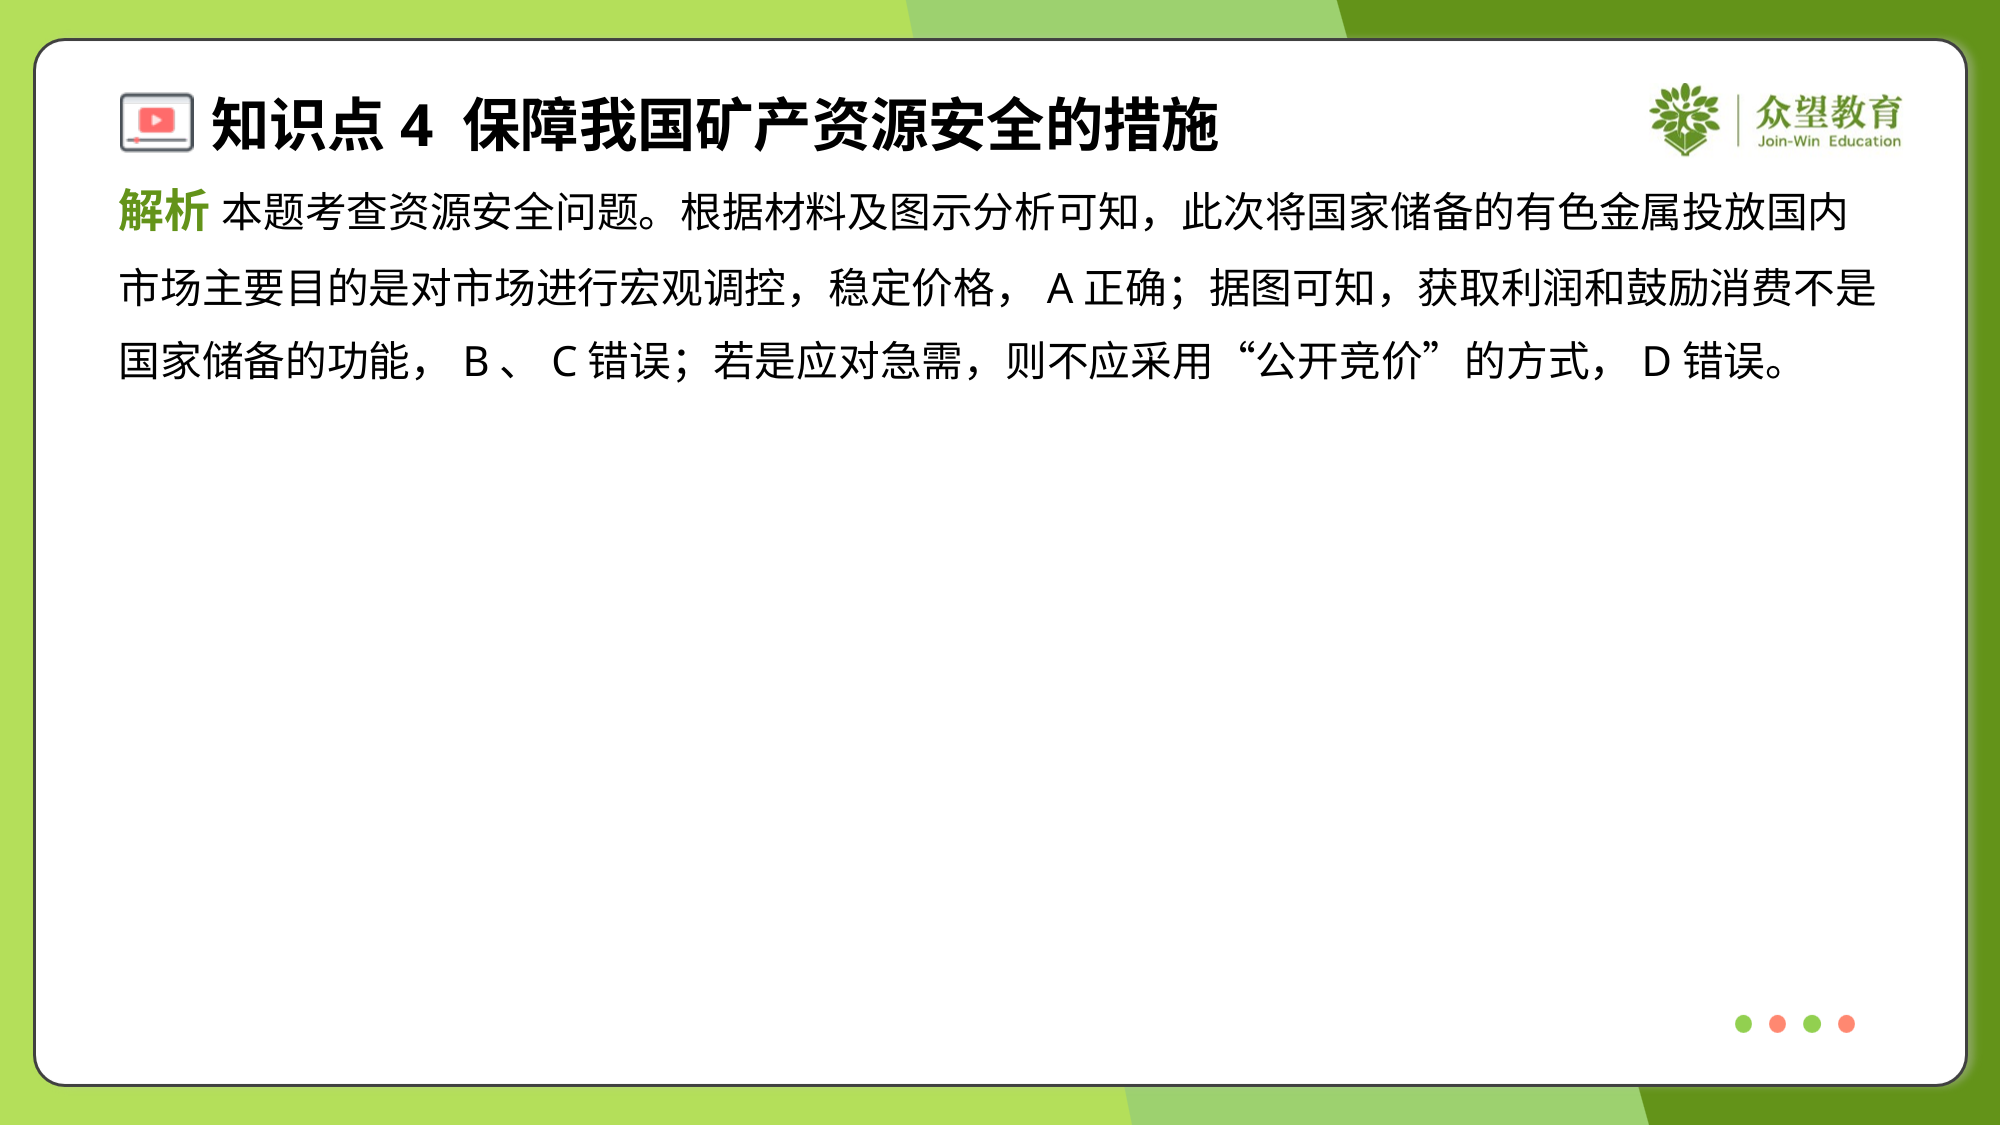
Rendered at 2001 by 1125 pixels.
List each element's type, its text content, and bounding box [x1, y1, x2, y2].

text_box 解析 本题考查资源安全问题。根据材料及图示分析可知，此次将国家储备的有色金属投放国内 市场主要目的是对市场进行宏观调控，稳定价格，A正确；据图可知，获取利润和鼓励消费不是 国家储备的功能，B、C错误；若是应对急需，则不应采用“公开竞价”的方式，D错误。 [118, 159, 1883, 377]
picture [0, 0, 2000, 1125]
